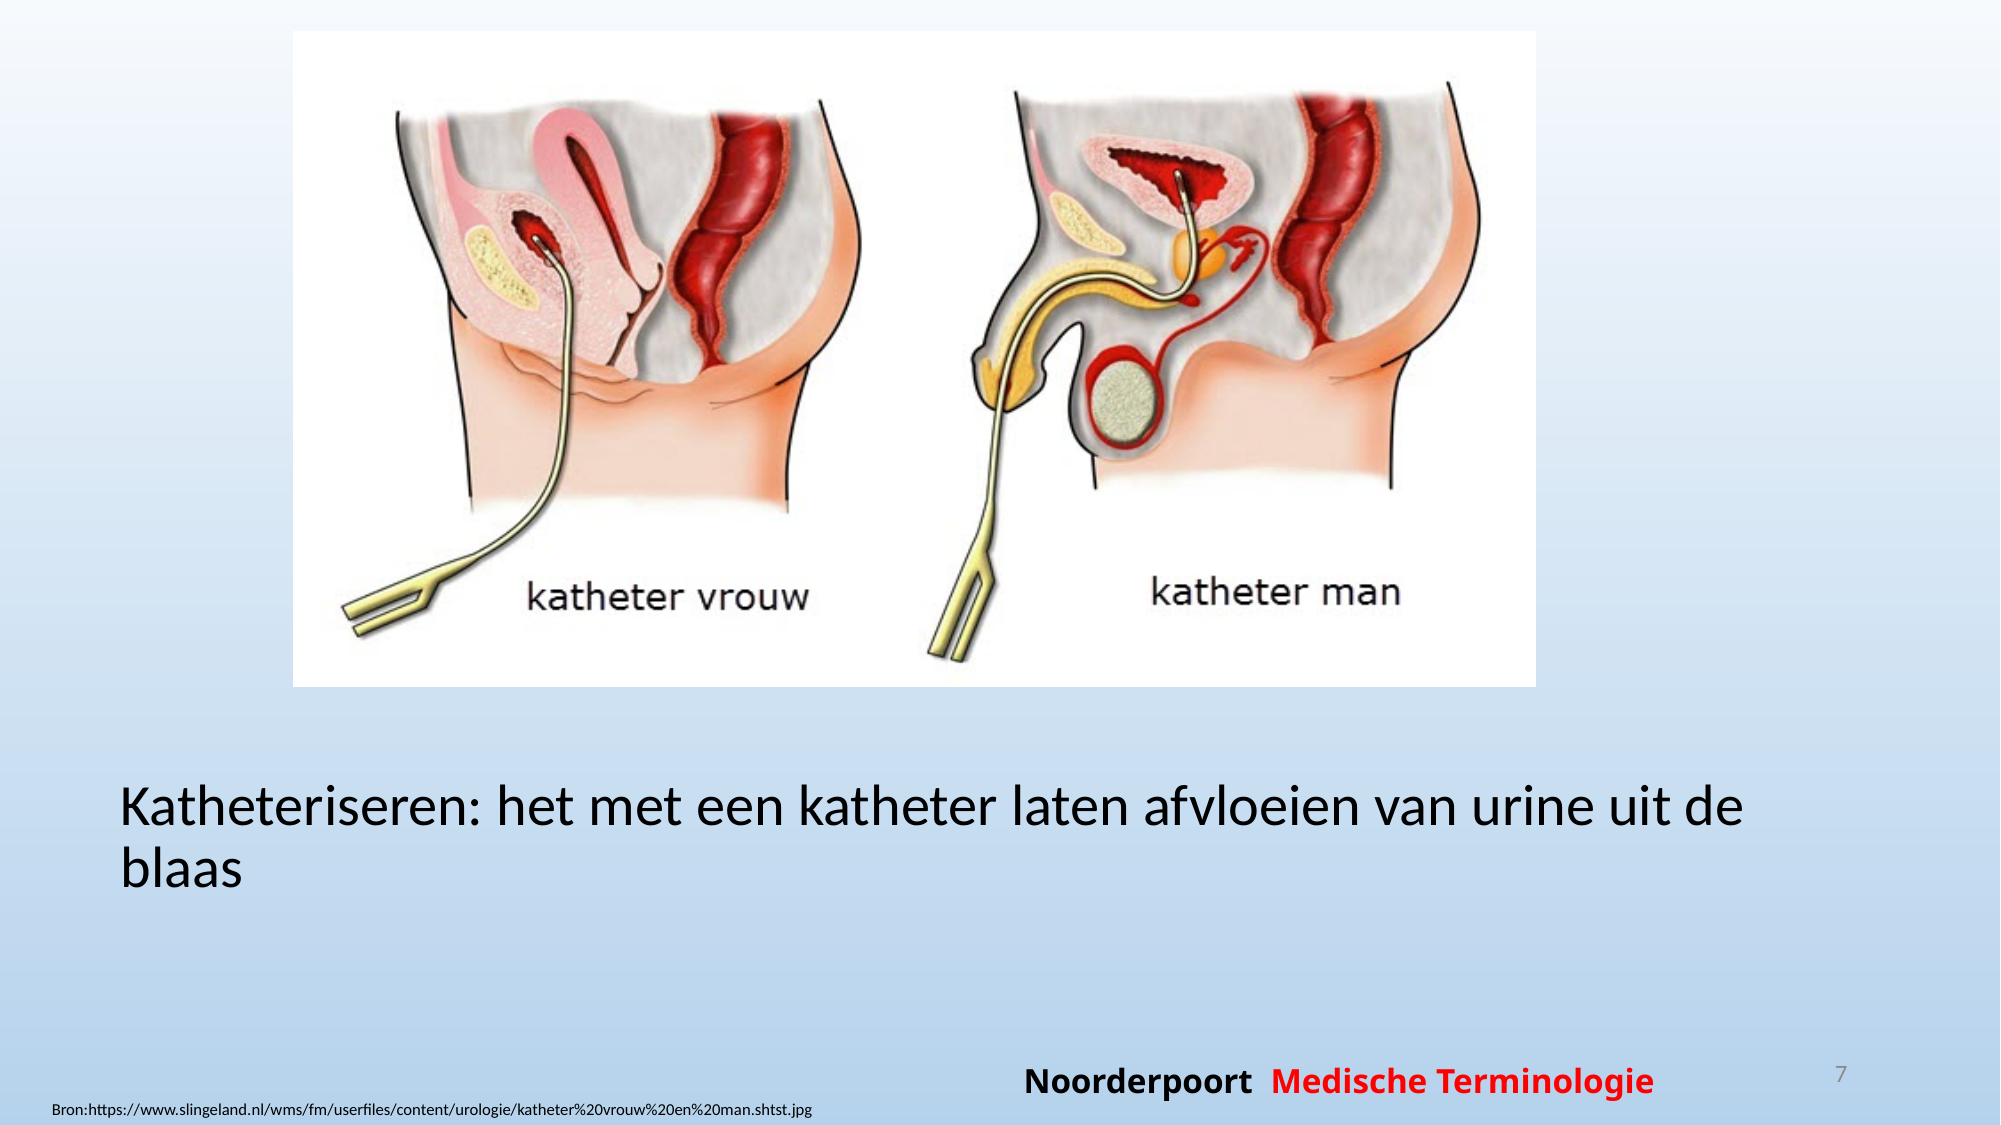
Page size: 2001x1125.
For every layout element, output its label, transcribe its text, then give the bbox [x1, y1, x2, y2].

list Katheteriseren: het met een katheter laten afvloeien van urine uit de blaas [105, 767, 1863, 963]
slide_number 7 [1412, 1042, 1863, 1103]
text_box Noorderpoort Medische Terminologie [1008, 1053, 1706, 1108]
picture [293, 31, 1536, 687]
text_box Bron:https://www.slingeland.nl/wms/fm/userfiles/content/urologie/katheter%20vrouw%20en%20man.shtst.jpg [37, 1090, 873, 1125]
